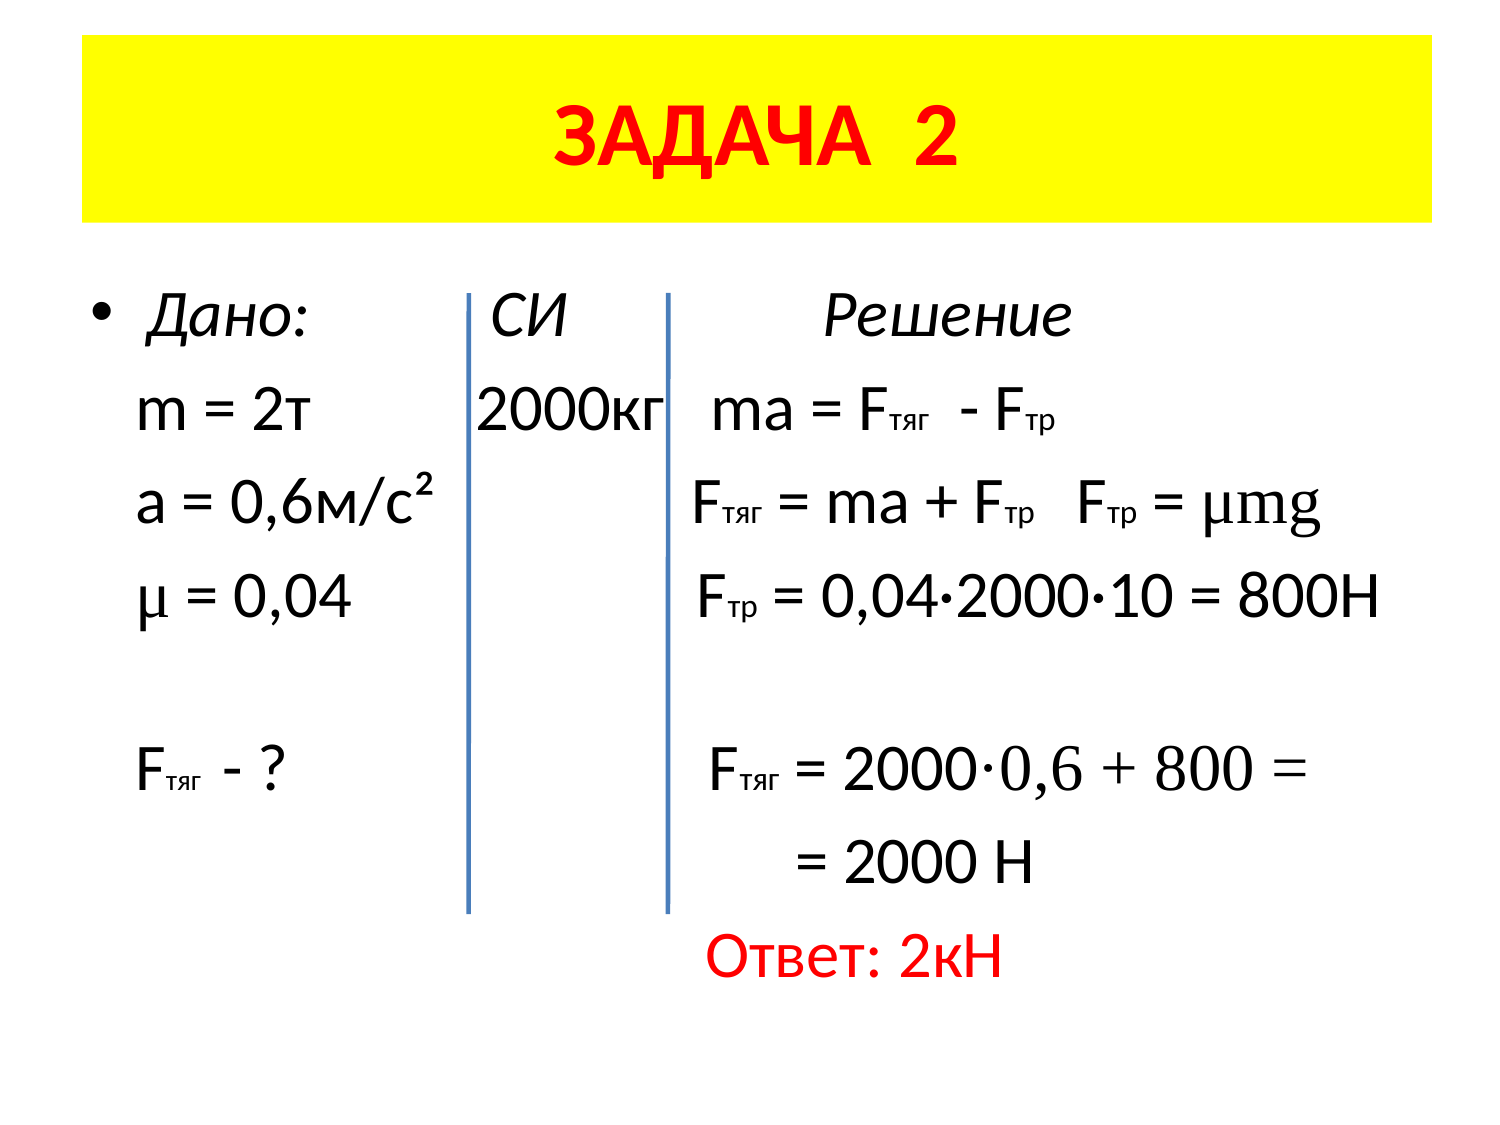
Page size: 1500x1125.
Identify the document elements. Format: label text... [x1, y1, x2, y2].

title ЗАДАЧА 2 [82, 35, 1432, 223]
list Дано: СИ Решение m = 2т 2000кг ma = Fтяг - Fтр a = 0,6м/с² Fтяг = ma + Fтр Fтр = μmg μ = 0,04 Fтр = 0,04·2000·10 = 800Н Fтяг - ? Fтяг = 2000·0,6 + 800 = = 2000 Н Ответ: 2кН [75, 262, 1425, 1005]
